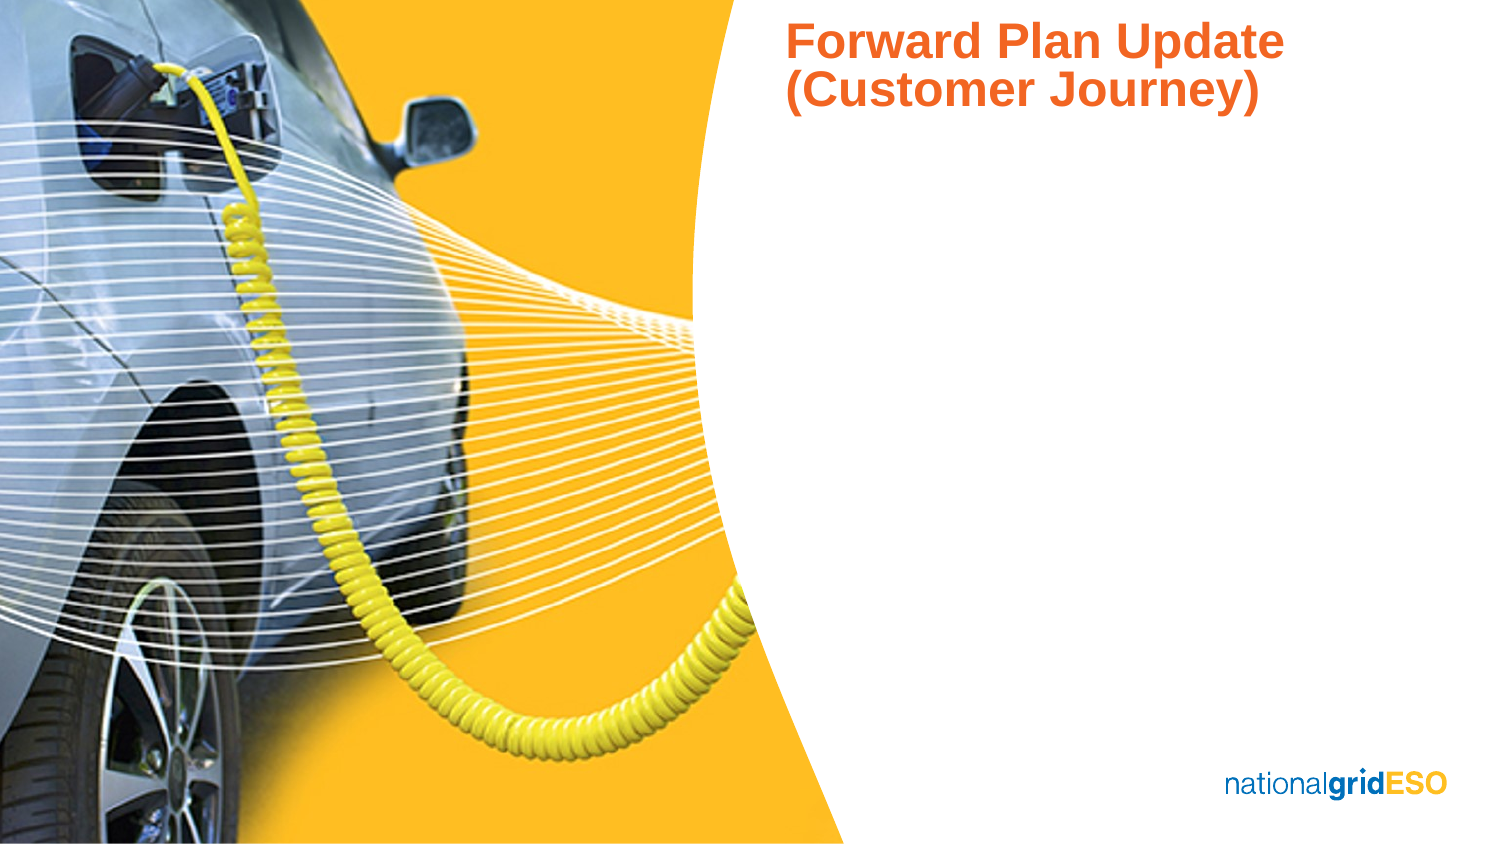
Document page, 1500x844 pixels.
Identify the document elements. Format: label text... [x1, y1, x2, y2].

picture [0, 0, 844, 844]
title Forward Plan Update (Customer Journey) [848, 20, 1483, 151]
